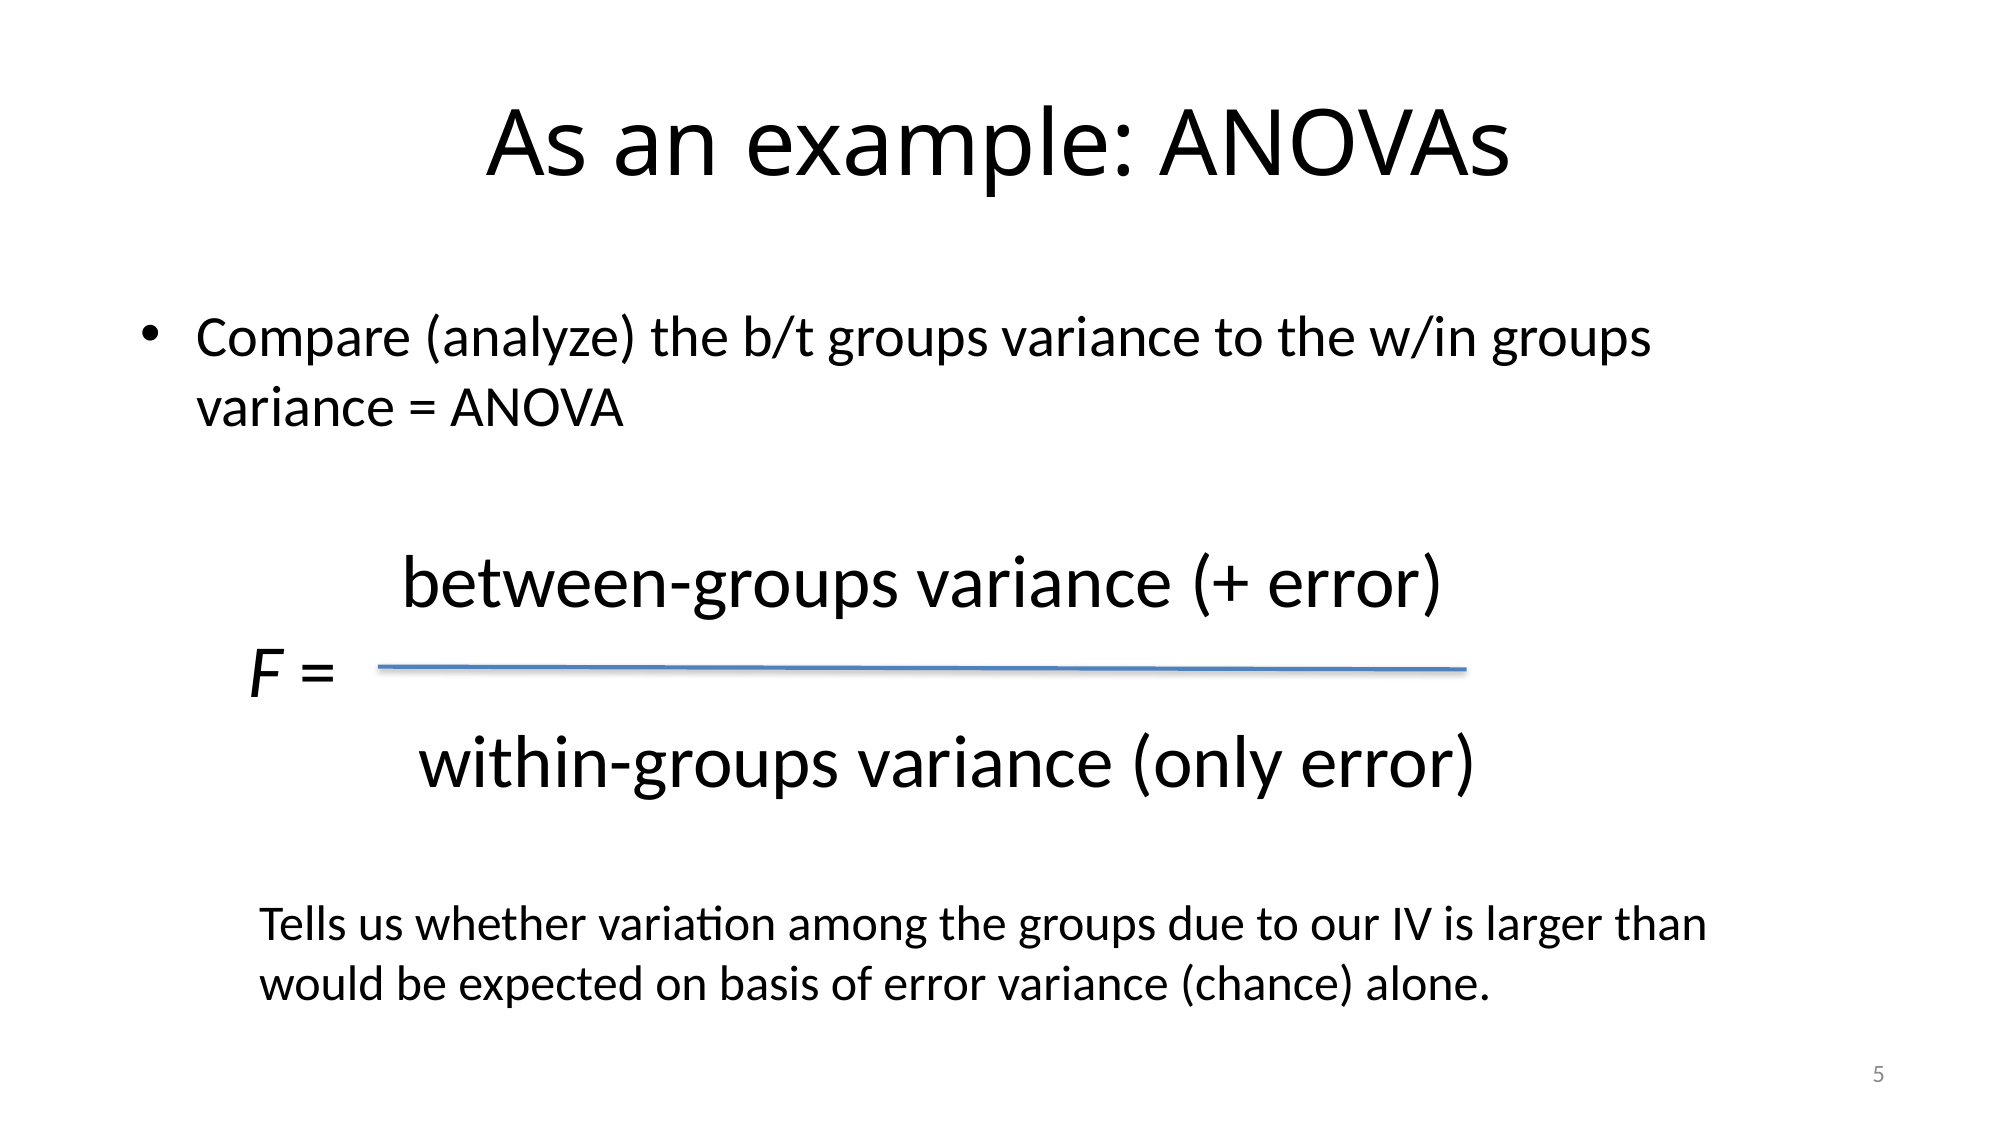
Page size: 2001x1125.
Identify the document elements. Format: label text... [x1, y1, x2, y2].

title As an example: ANOVAs [99, 45, 1900, 233]
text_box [377, 666, 1467, 670]
text_box between-groups variance (+ error) F = within-groups variance (only error) [233, 524, 1556, 810]
list Compare (analyze) the b/t groups variance to the w/in groups variance = ANOVA [125, 290, 1875, 1003]
slide_number 5 [1433, 1042, 1900, 1103]
text_box Tells us whether variation among the groups due to our IV is larger than would be expected on basis of error variance (chance) alone. [244, 883, 1848, 1018]
